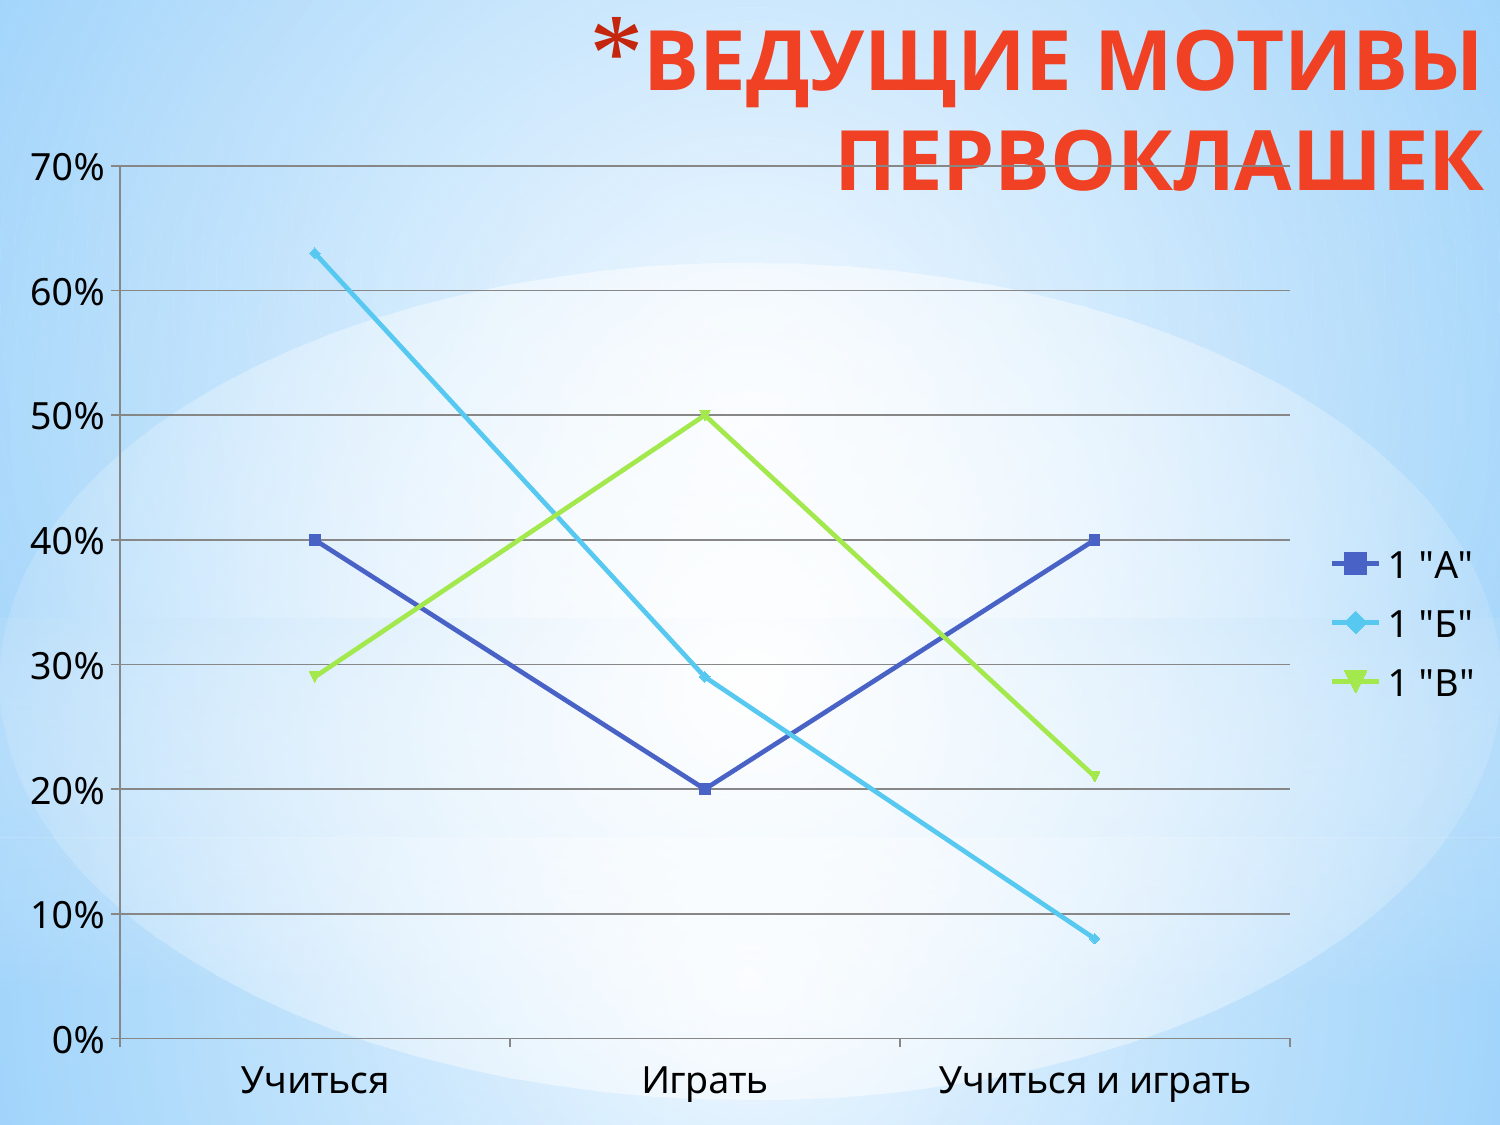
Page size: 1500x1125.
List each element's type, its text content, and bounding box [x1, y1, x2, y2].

title ВЕДУЩИЕ МОТИВЫ ПЕРВОКЛАШЕК [0, 0, 1500, 119]
chart [0, 119, 1500, 1125]
